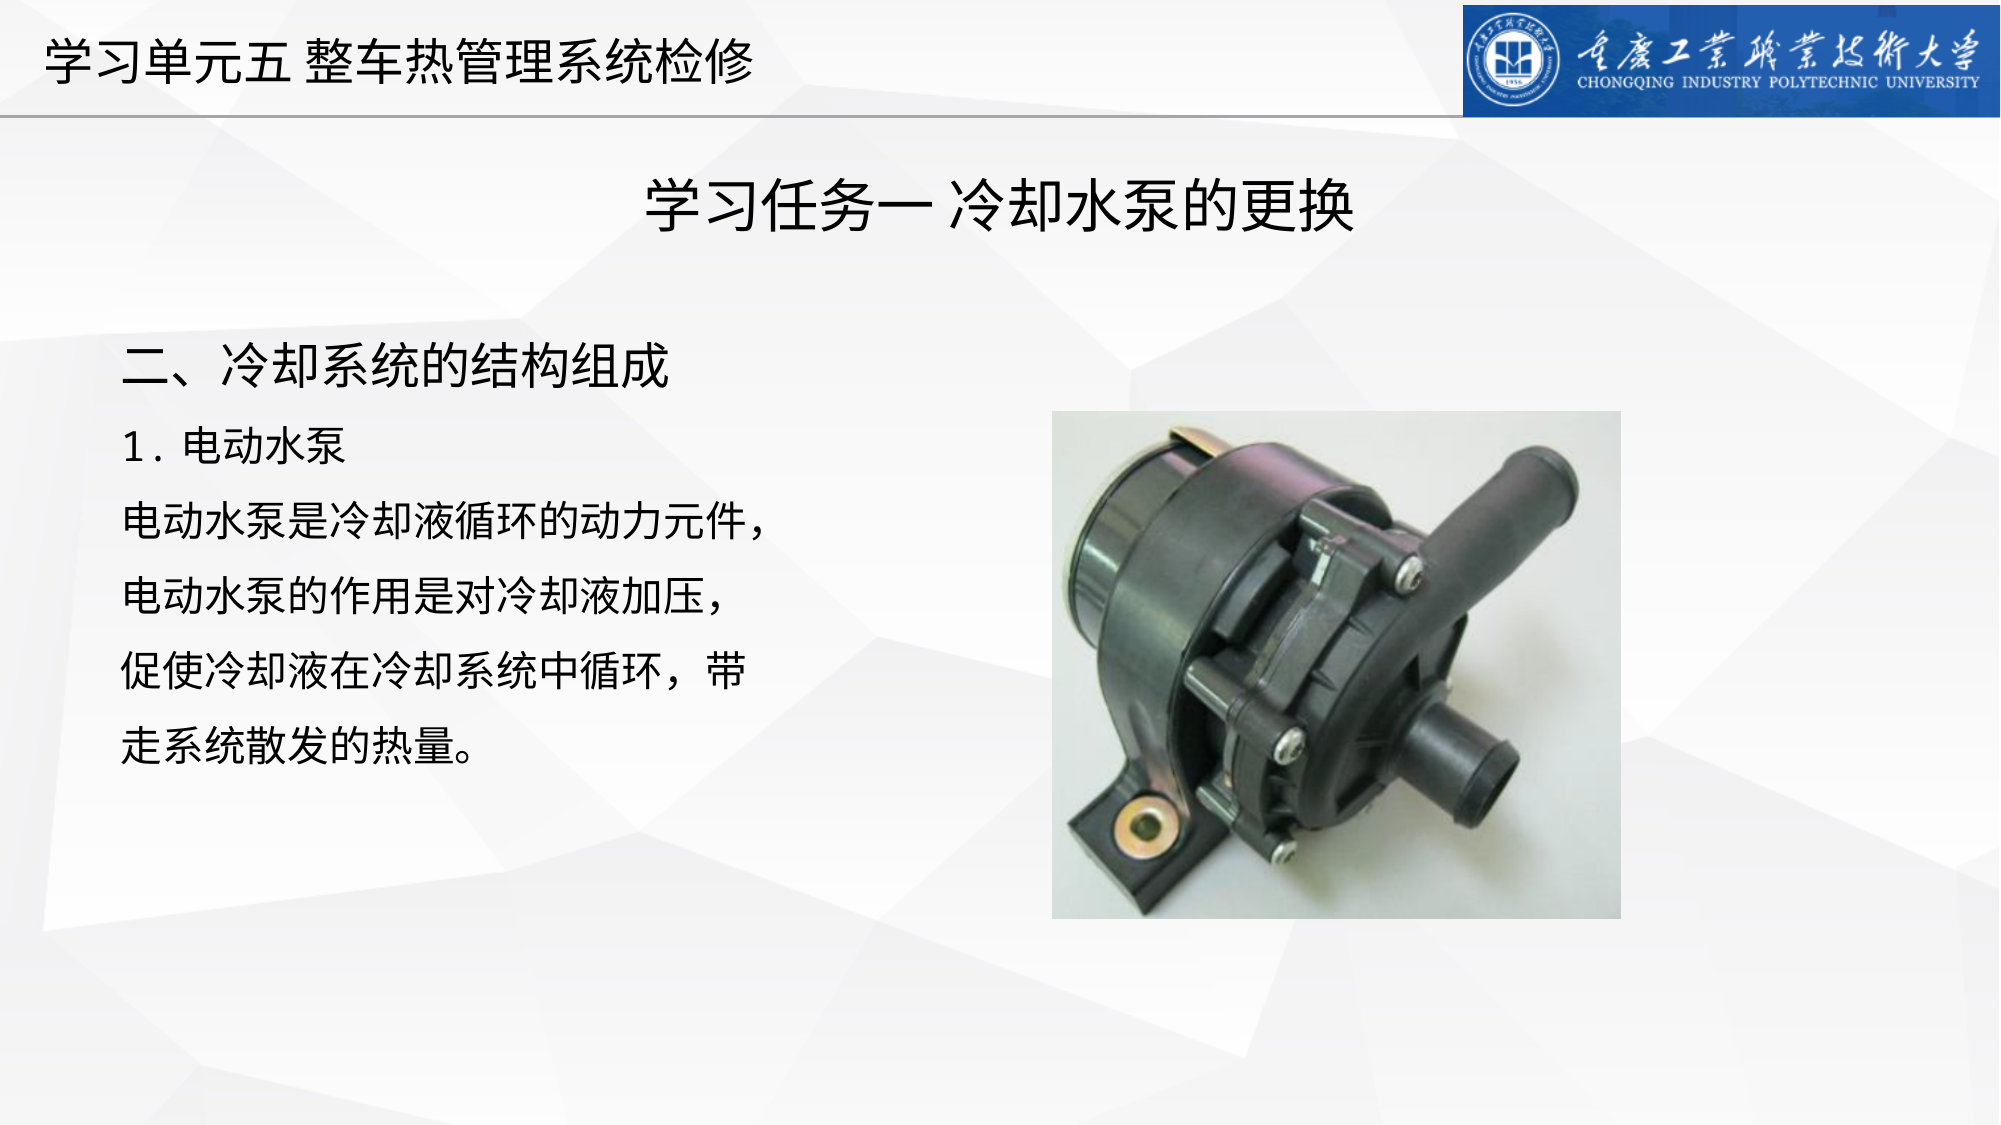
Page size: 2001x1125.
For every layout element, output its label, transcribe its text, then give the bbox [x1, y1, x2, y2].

picture [0, 0, 2001, 117]
picture [0, 118, 1999, 1125]
text_box 学习任务一 冷却水泵的更换 [433, 161, 1567, 247]
text_box 二、冷却系统的结构组成 1.电动水泵 电动水泵是冷却液循环的动力元件，电动水泵的作用是对冷却液加压，促使冷却液在冷却系统中循环，带走系统散发的热量。 [105, 297, 785, 777]
